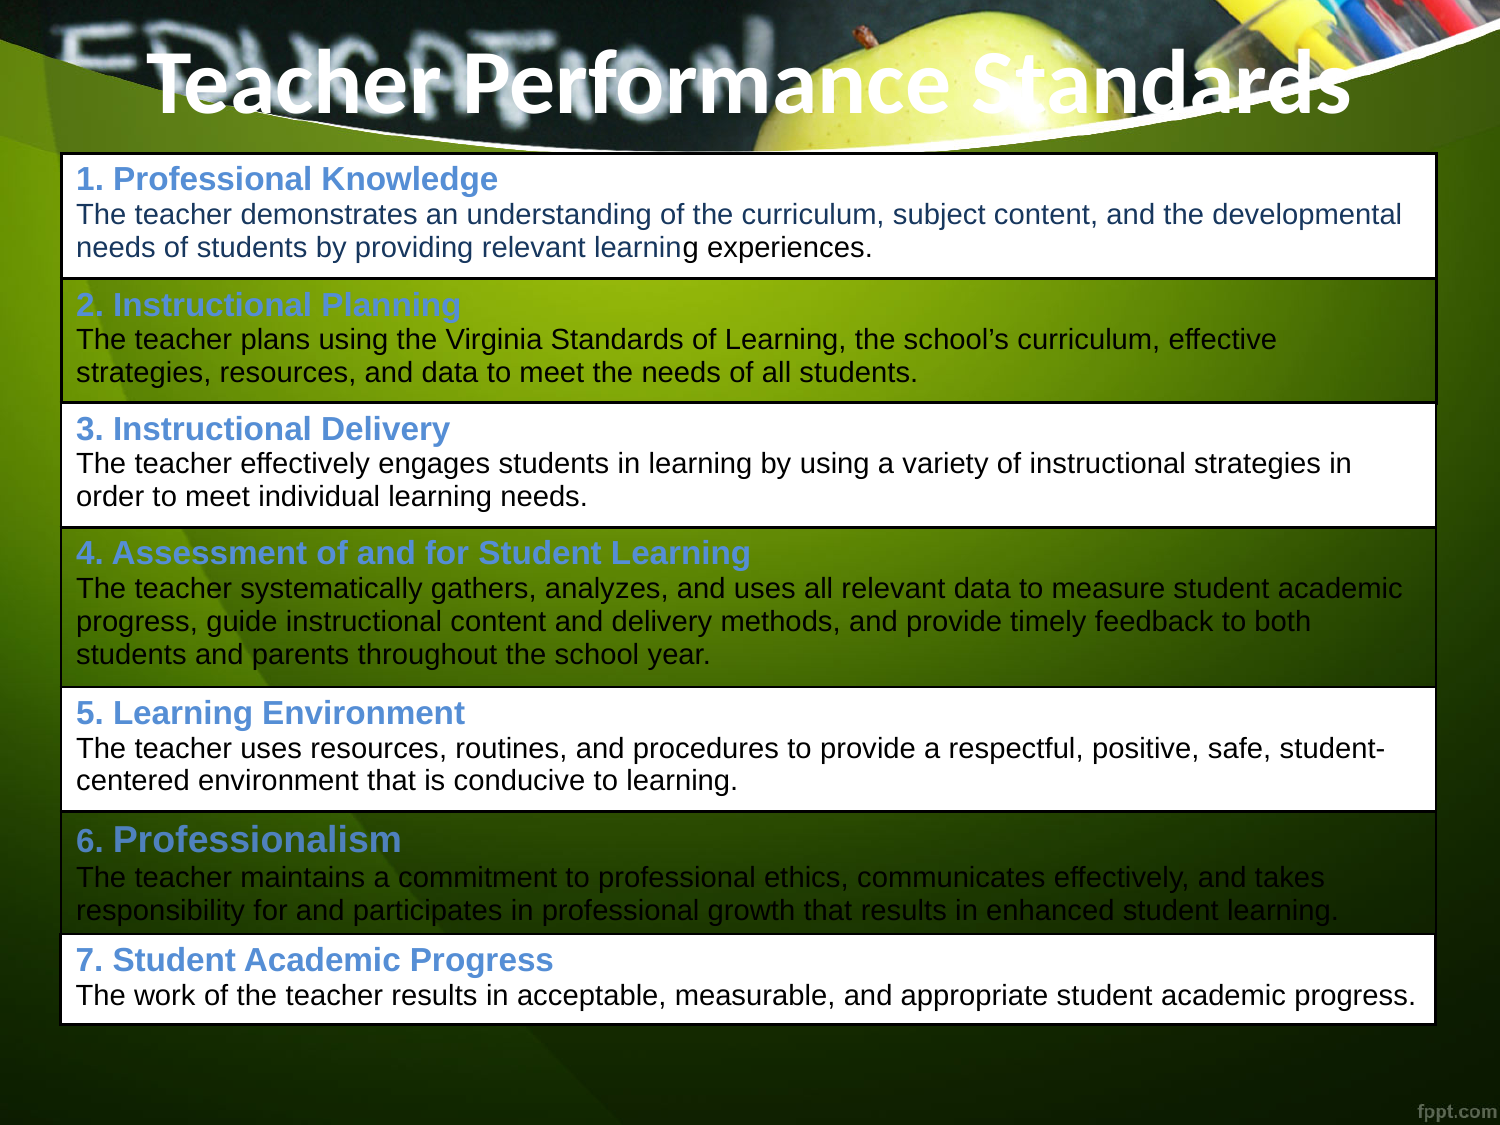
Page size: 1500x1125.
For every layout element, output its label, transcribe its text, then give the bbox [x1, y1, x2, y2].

text_box Teacher Performance Standards [25, 20, 1474, 140]
table_header 1. Professional Knowledge The teacher demonstrates an understanding of the curriculum, subject content, and the developmental needs of students by providing relevant learning experiences. [63, 155, 1435, 277]
table_header 5. Learning Environment The teacher uses resources, routines, and procedures to provide a respectful, positive, safe, student-centered environment that is conducive to learning. [62, 688, 1435, 810]
table_header 6. Professionalism The teacher maintains a commitment to professional ethics, communicates effectively, and takes responsibility for and participates in professional growth that results in enhanced student learning. [62, 813, 1435, 933]
table_header 7. Student Academic Progress The work of the teacher results in acceptable, measurable, and appropriate student academic progress. [62, 935, 1434, 1023]
table_header 3. Instructional Delivery The teacher effectively engages students in learning by using a variety of instructional strategies in order to meet individual learning needs. [62, 404, 1435, 526]
table_header 2. Instructional Planning The teacher plans using the Virginia Standards of Learning, the school’s curriculum, effective strategies, resources, and data to meet the needs of all students. [63, 280, 1435, 401]
table_header 4. Assessment of and for Student Learning The teacher systematically gathers, analyzes, and uses all relevant data to measure student academic progress, guide instructional content and delivery methods, and provide timely feedback to both students and parents throughout the school year. [62, 529, 1435, 686]
picture [0, 0, 1500, 1125]
